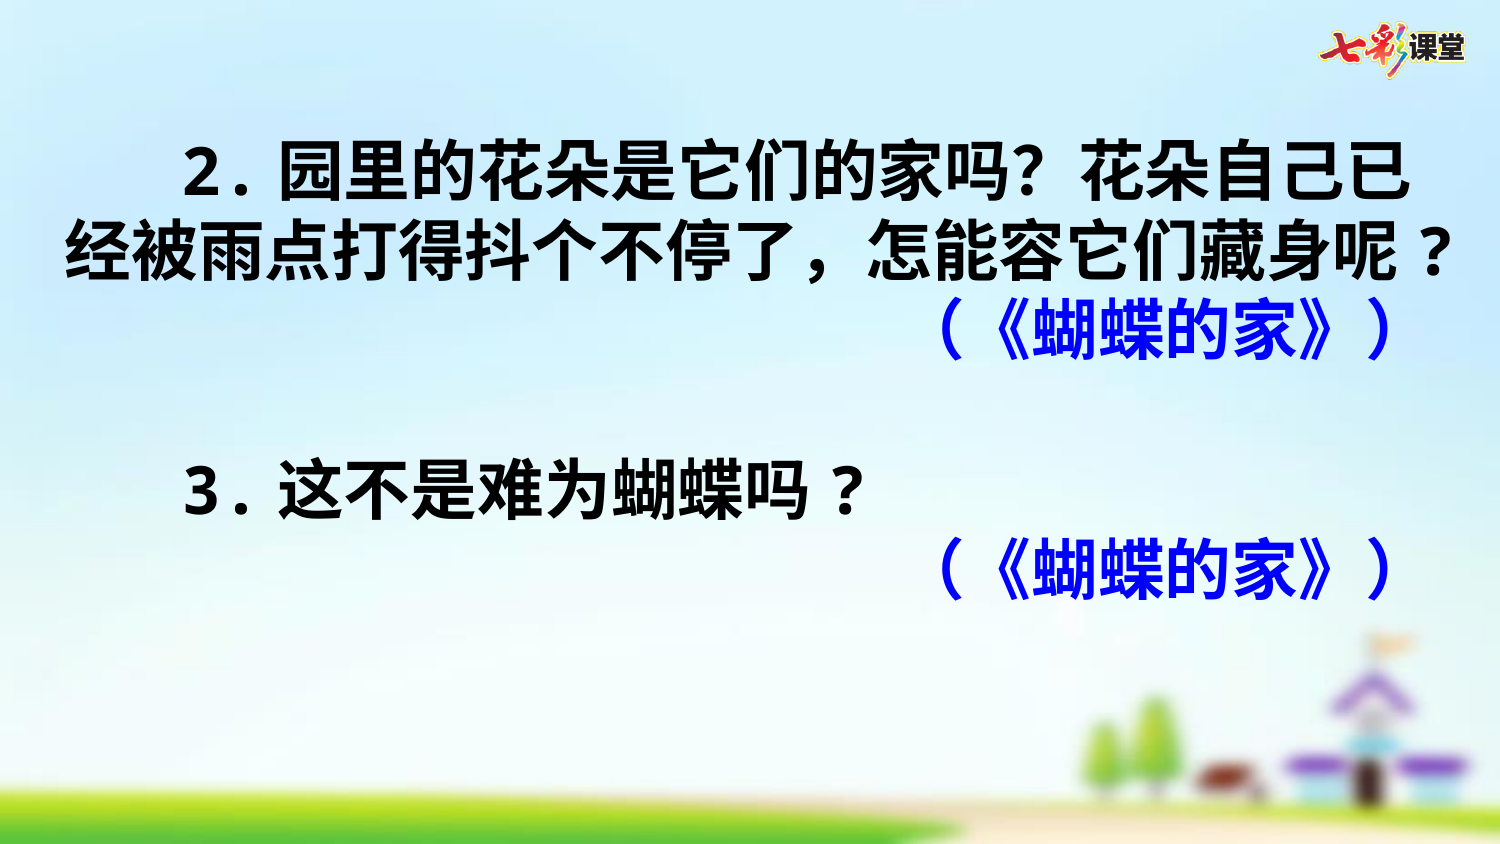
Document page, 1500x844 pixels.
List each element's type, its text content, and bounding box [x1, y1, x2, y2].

text_box 2.园里的花朵是它们的家吗？花朵自己已经被雨点打得抖个不停了，怎能容它们藏身呢? （《蝴蝶的家》） 3.这不是难为蝴蝶吗? （《蝴蝶的家》） [49, 120, 1447, 616]
picture [0, 0, 1500, 844]
